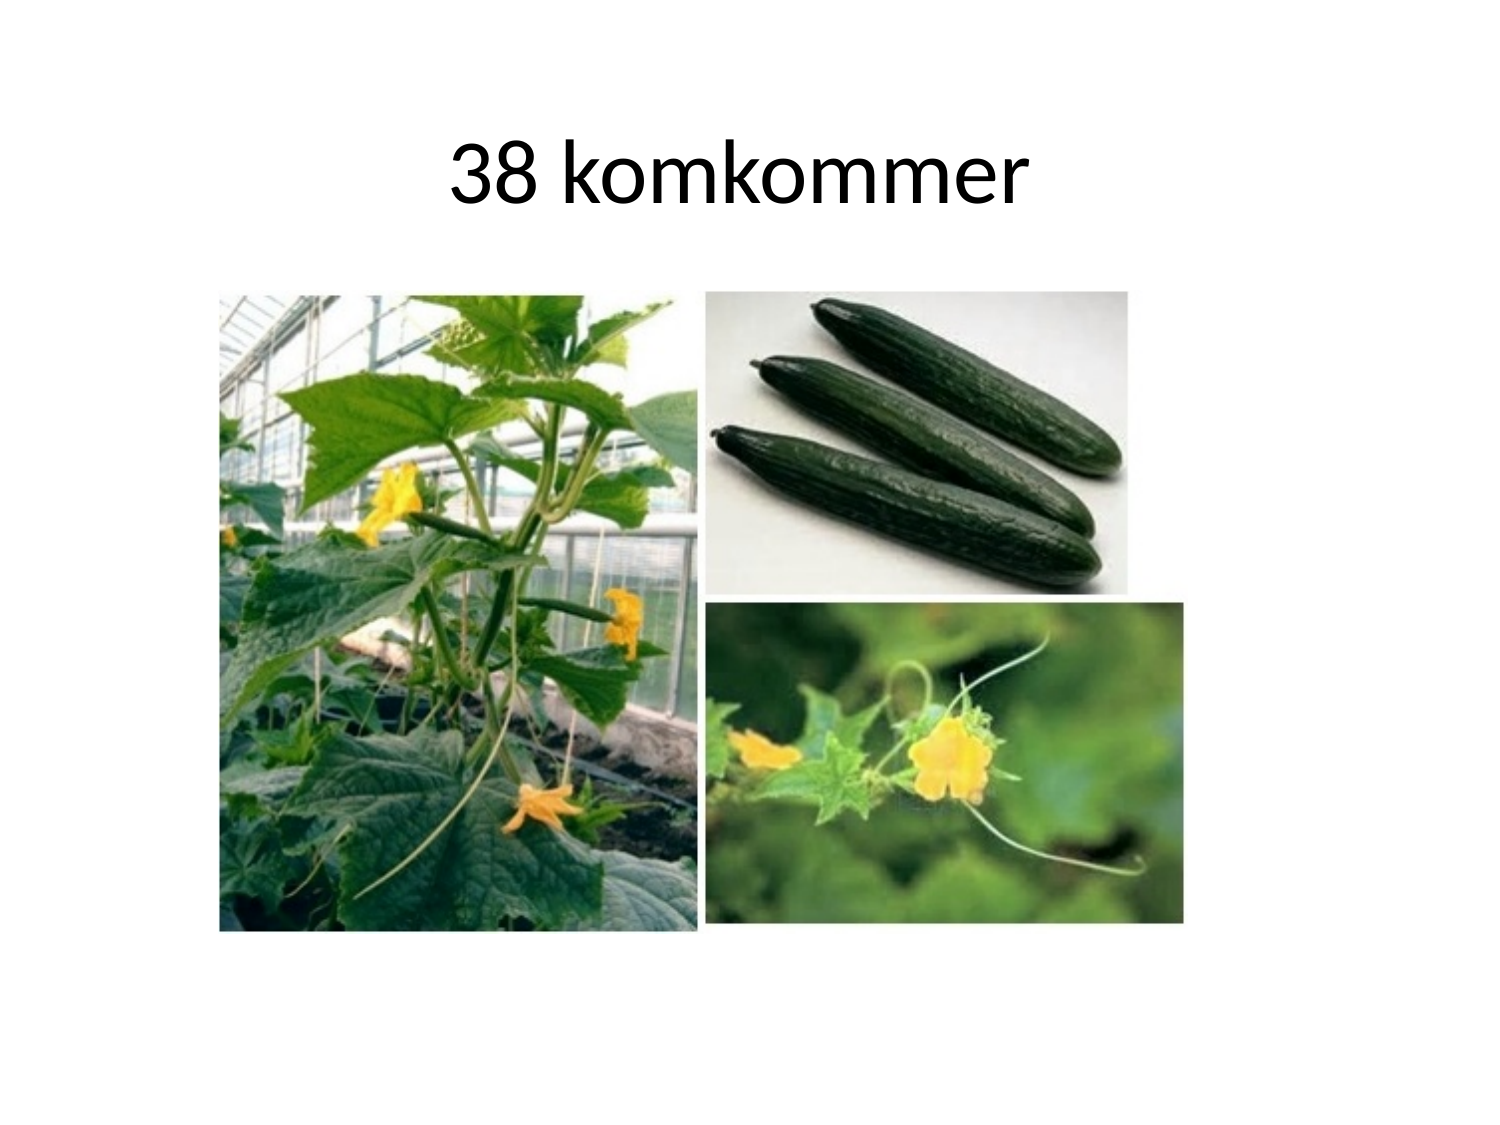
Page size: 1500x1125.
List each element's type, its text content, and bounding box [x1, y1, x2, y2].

title 38 komkommer [112, 78, 1388, 256]
picture [218, 290, 1188, 934]
